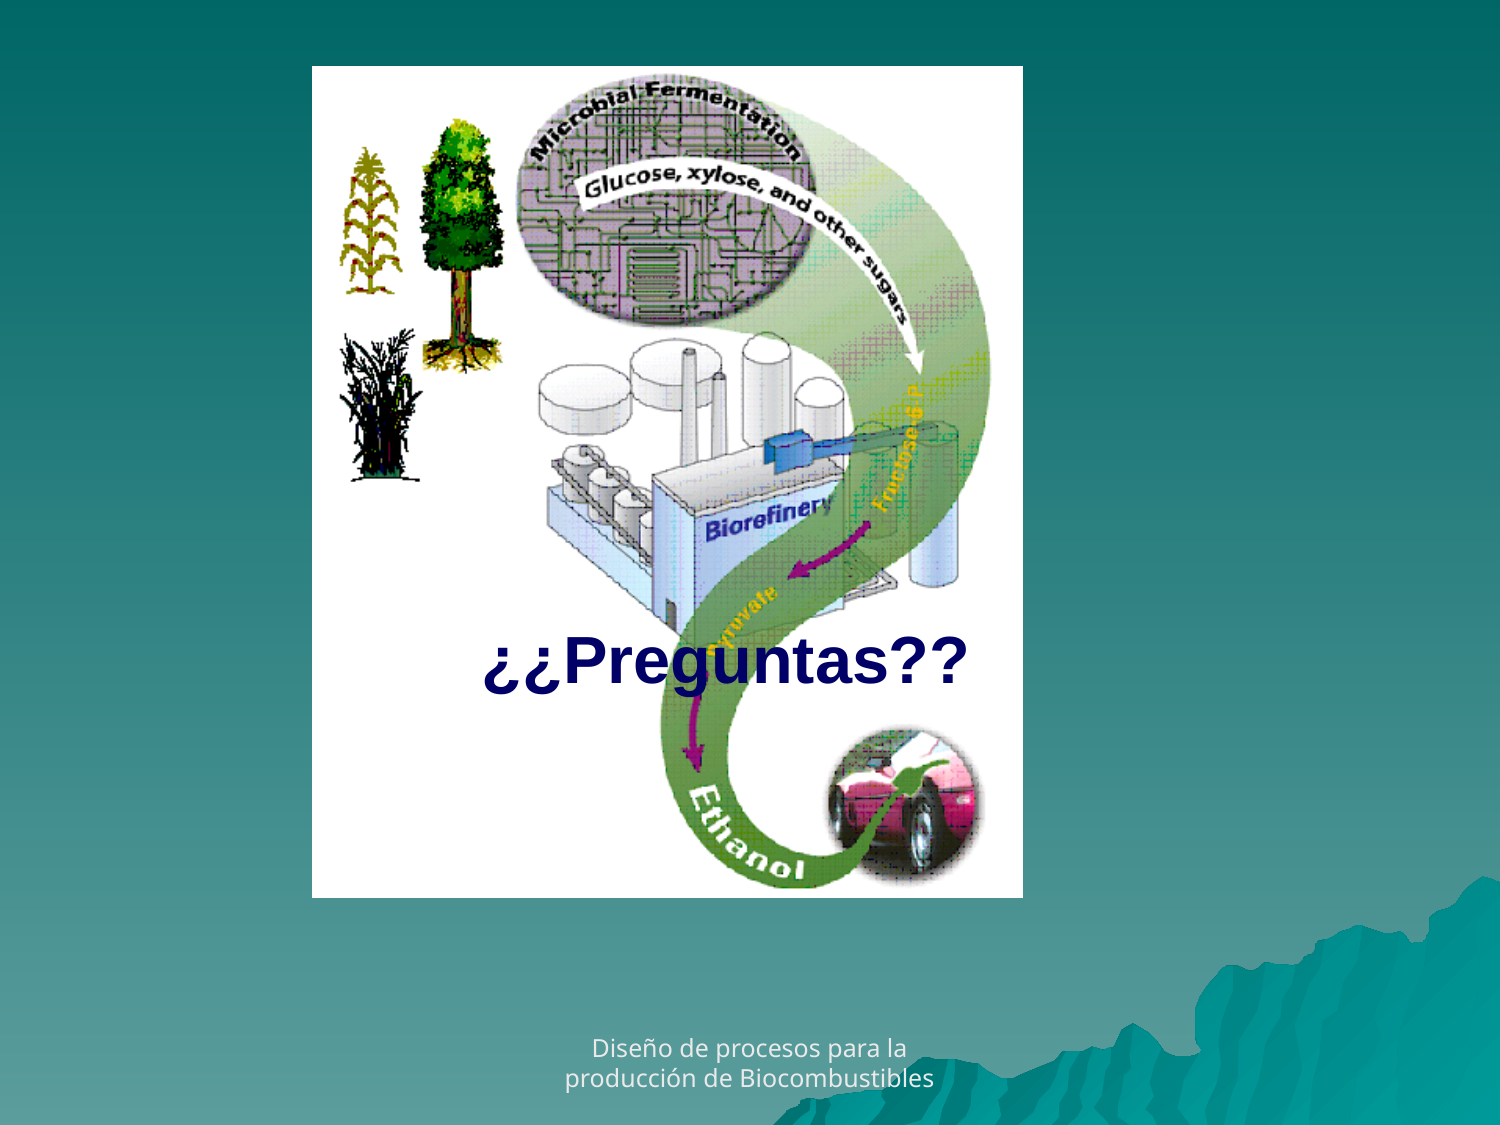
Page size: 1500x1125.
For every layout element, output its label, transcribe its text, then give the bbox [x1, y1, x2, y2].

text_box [312, 66, 1023, 898]
footer Diseño de procesos para la producción de Biocombustibles [512, 1024, 988, 1101]
